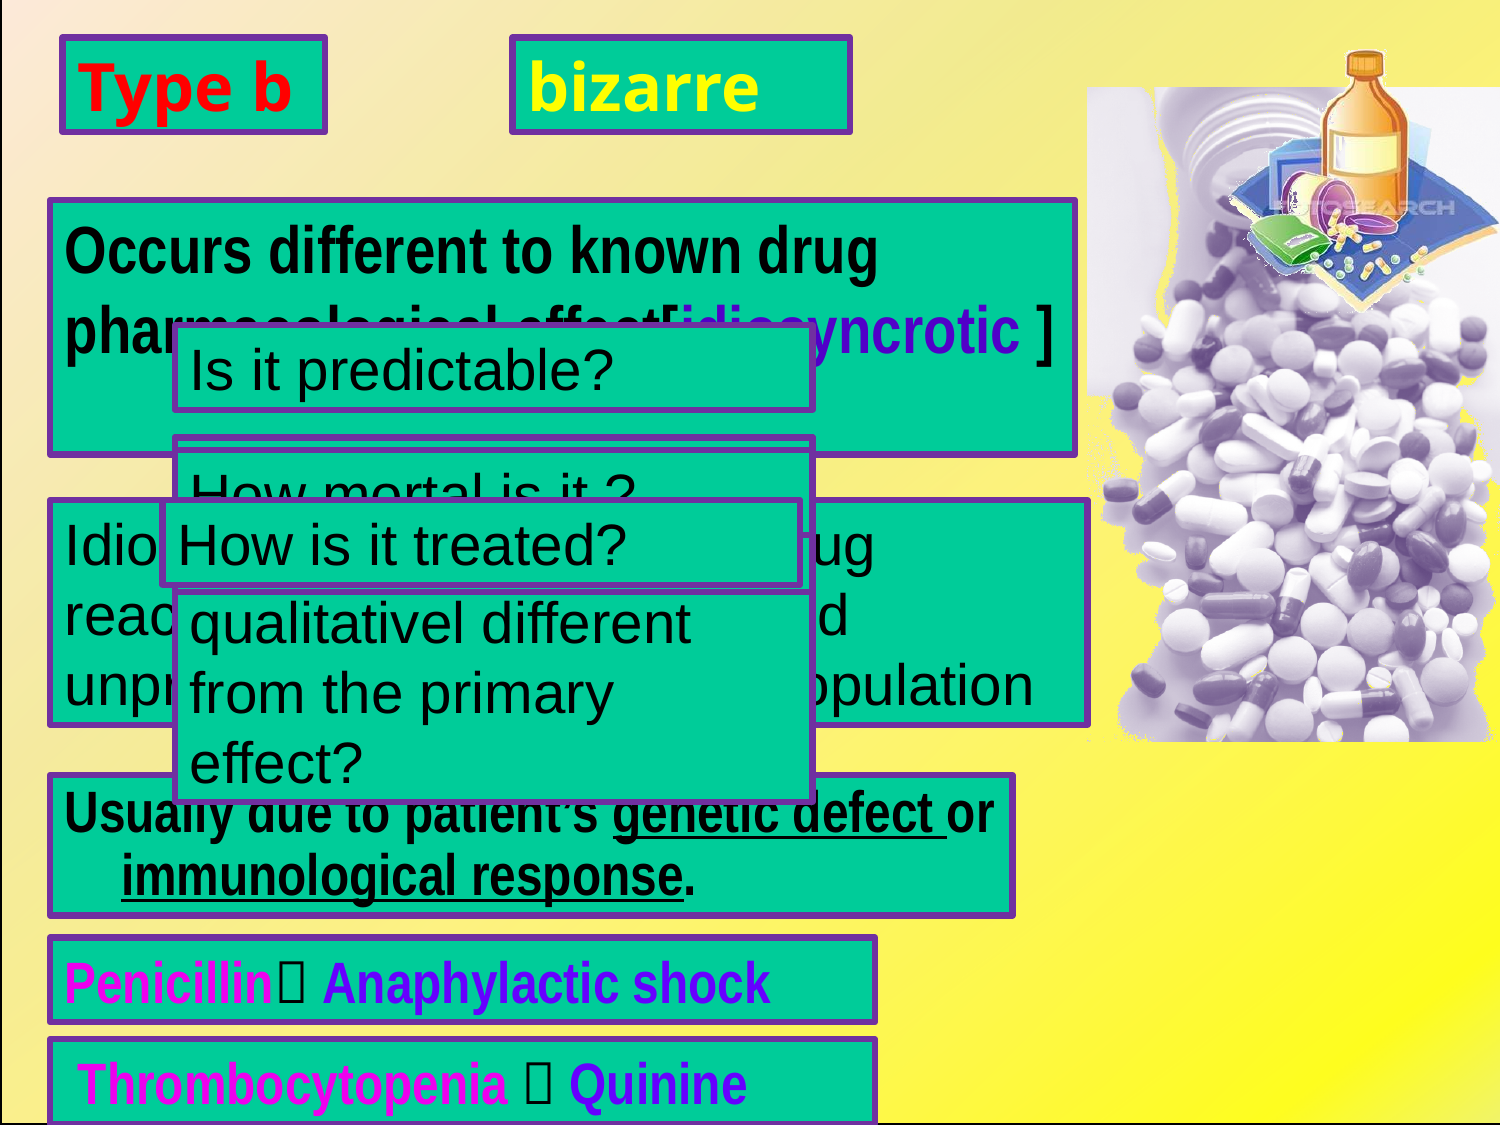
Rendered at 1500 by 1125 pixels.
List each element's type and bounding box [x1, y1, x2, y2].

text_box [0, 0, 1500, 1125]
picture [1087, 49, 1500, 742]
